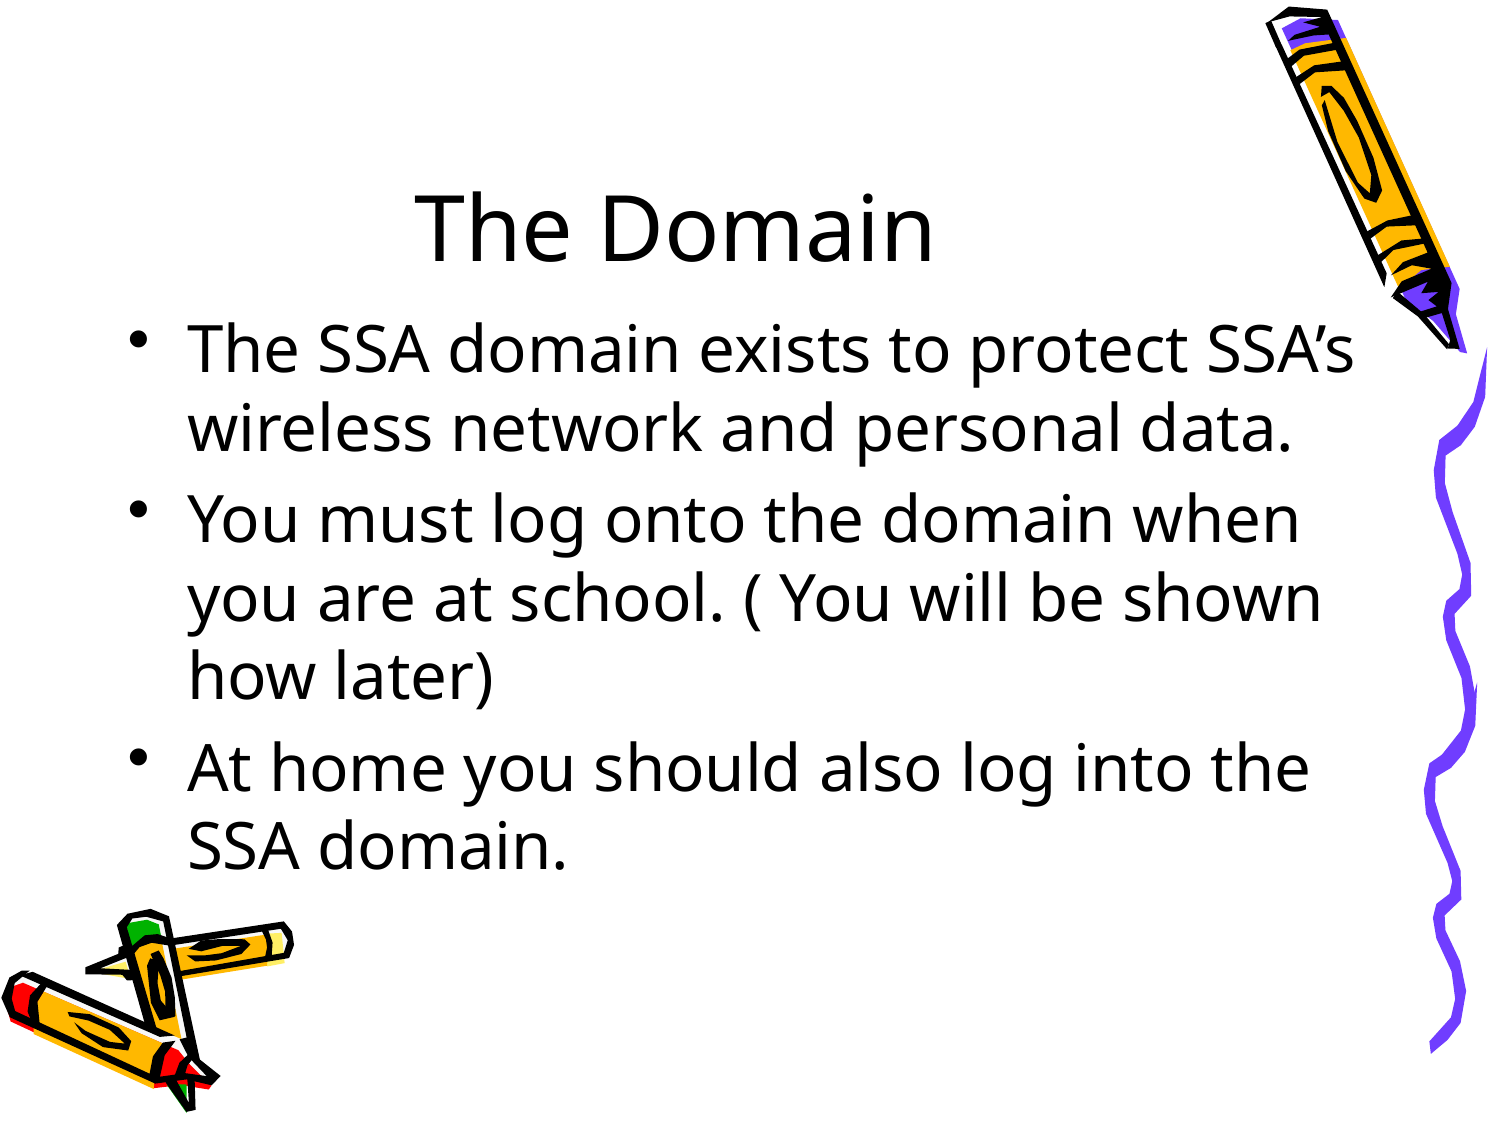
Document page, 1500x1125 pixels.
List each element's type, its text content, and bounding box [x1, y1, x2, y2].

list The SSA domain exists to protect SSA’s wireless network and personal data. You must log onto the domain when you are at school. ( You will be shown how later) At home you should also log into the SSA domain. [112, 299, 1376, 901]
title The Domain [112, 24, 1240, 288]
